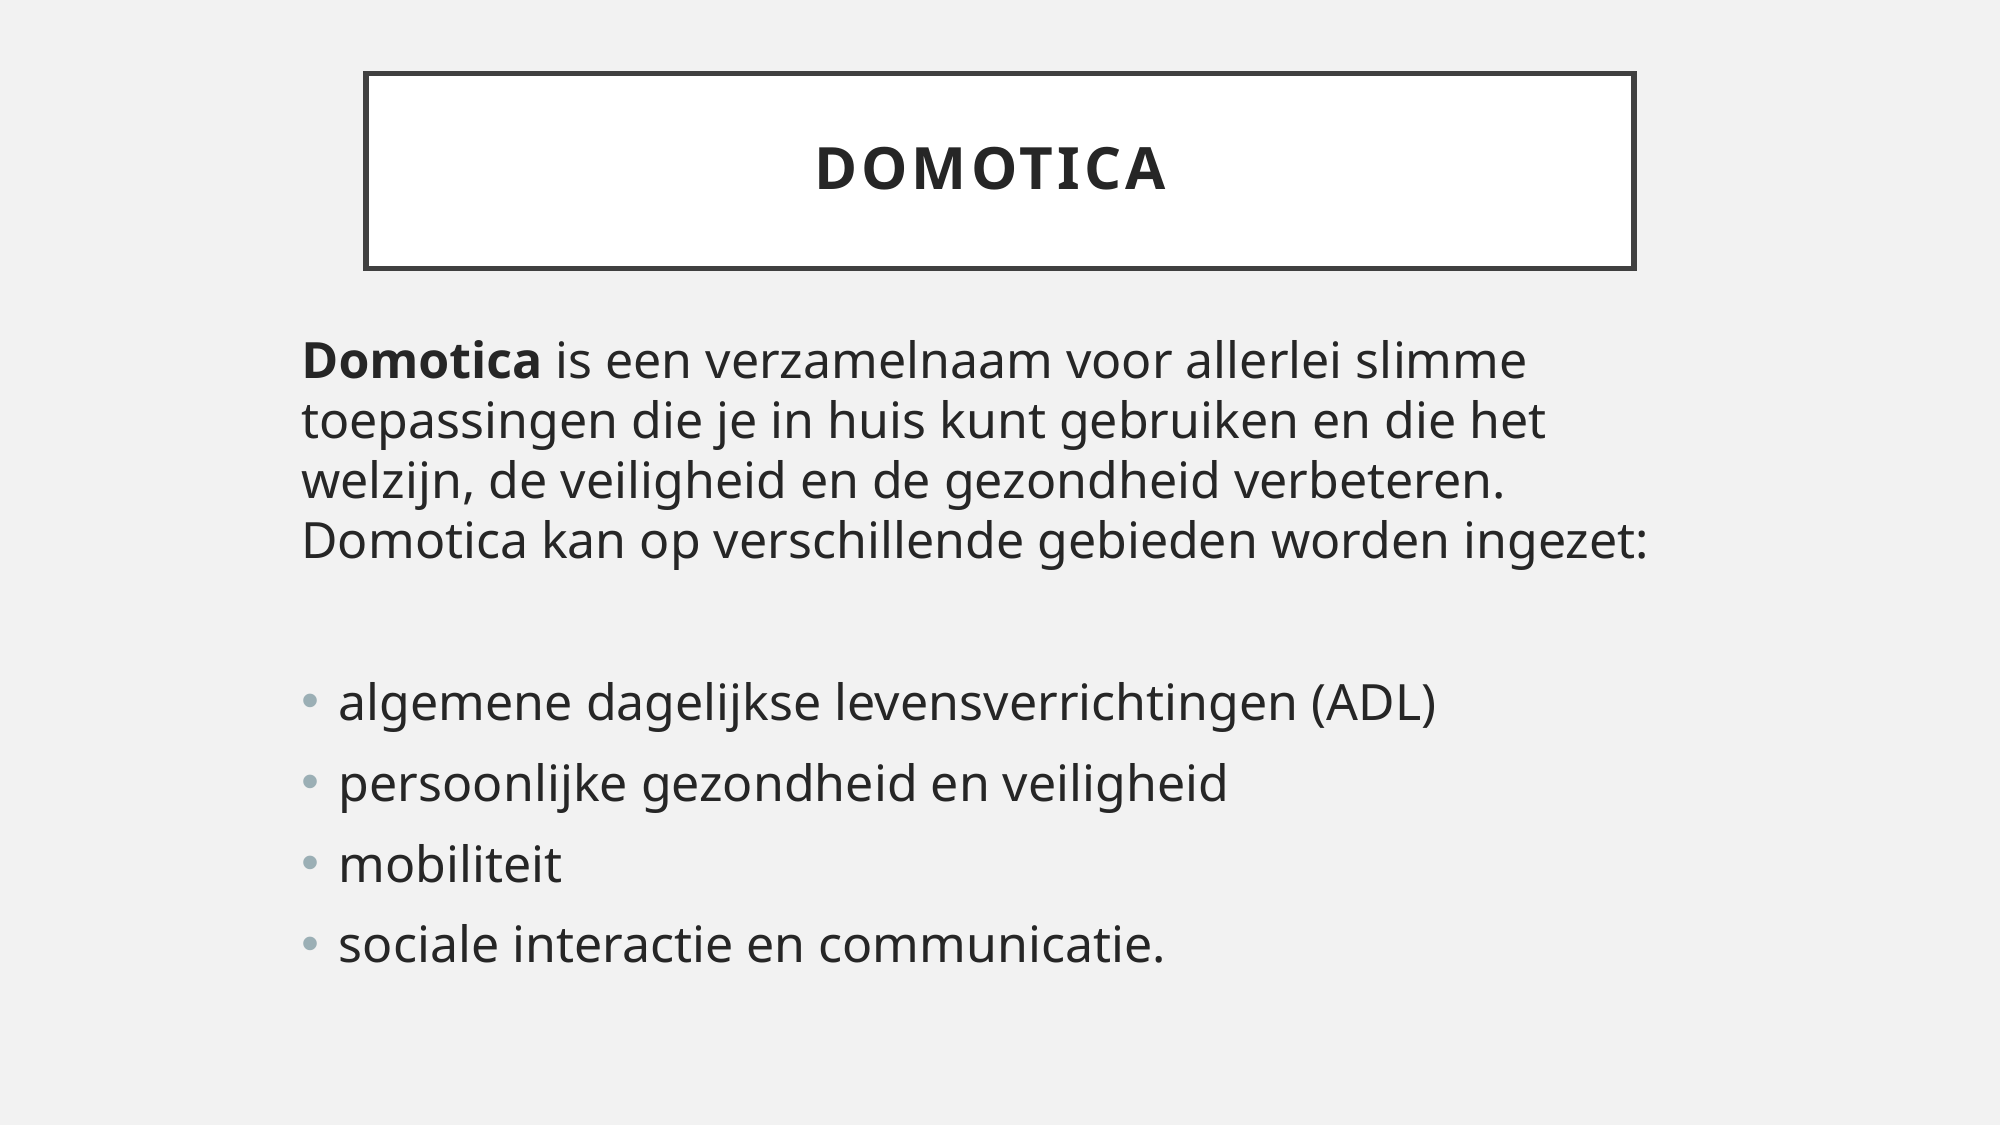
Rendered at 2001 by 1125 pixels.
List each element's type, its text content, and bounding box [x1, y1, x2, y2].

list Domotica is een verzamelnaam voor allerlei slimme toepassingen die je in huis kunt gebruiken en die het welzijn, de veiligheid en de gezondheid verbeteren. Domotica kan op verschillende gebieden worden ingezet: algemene dagelijkse levensverrichtingen (ADL) persoonlijke gezondheid en veiligheid mobiliteit sociale interactie en communicatie. [286, 321, 1714, 1039]
title DOMOTICA [363, 71, 1637, 271]
